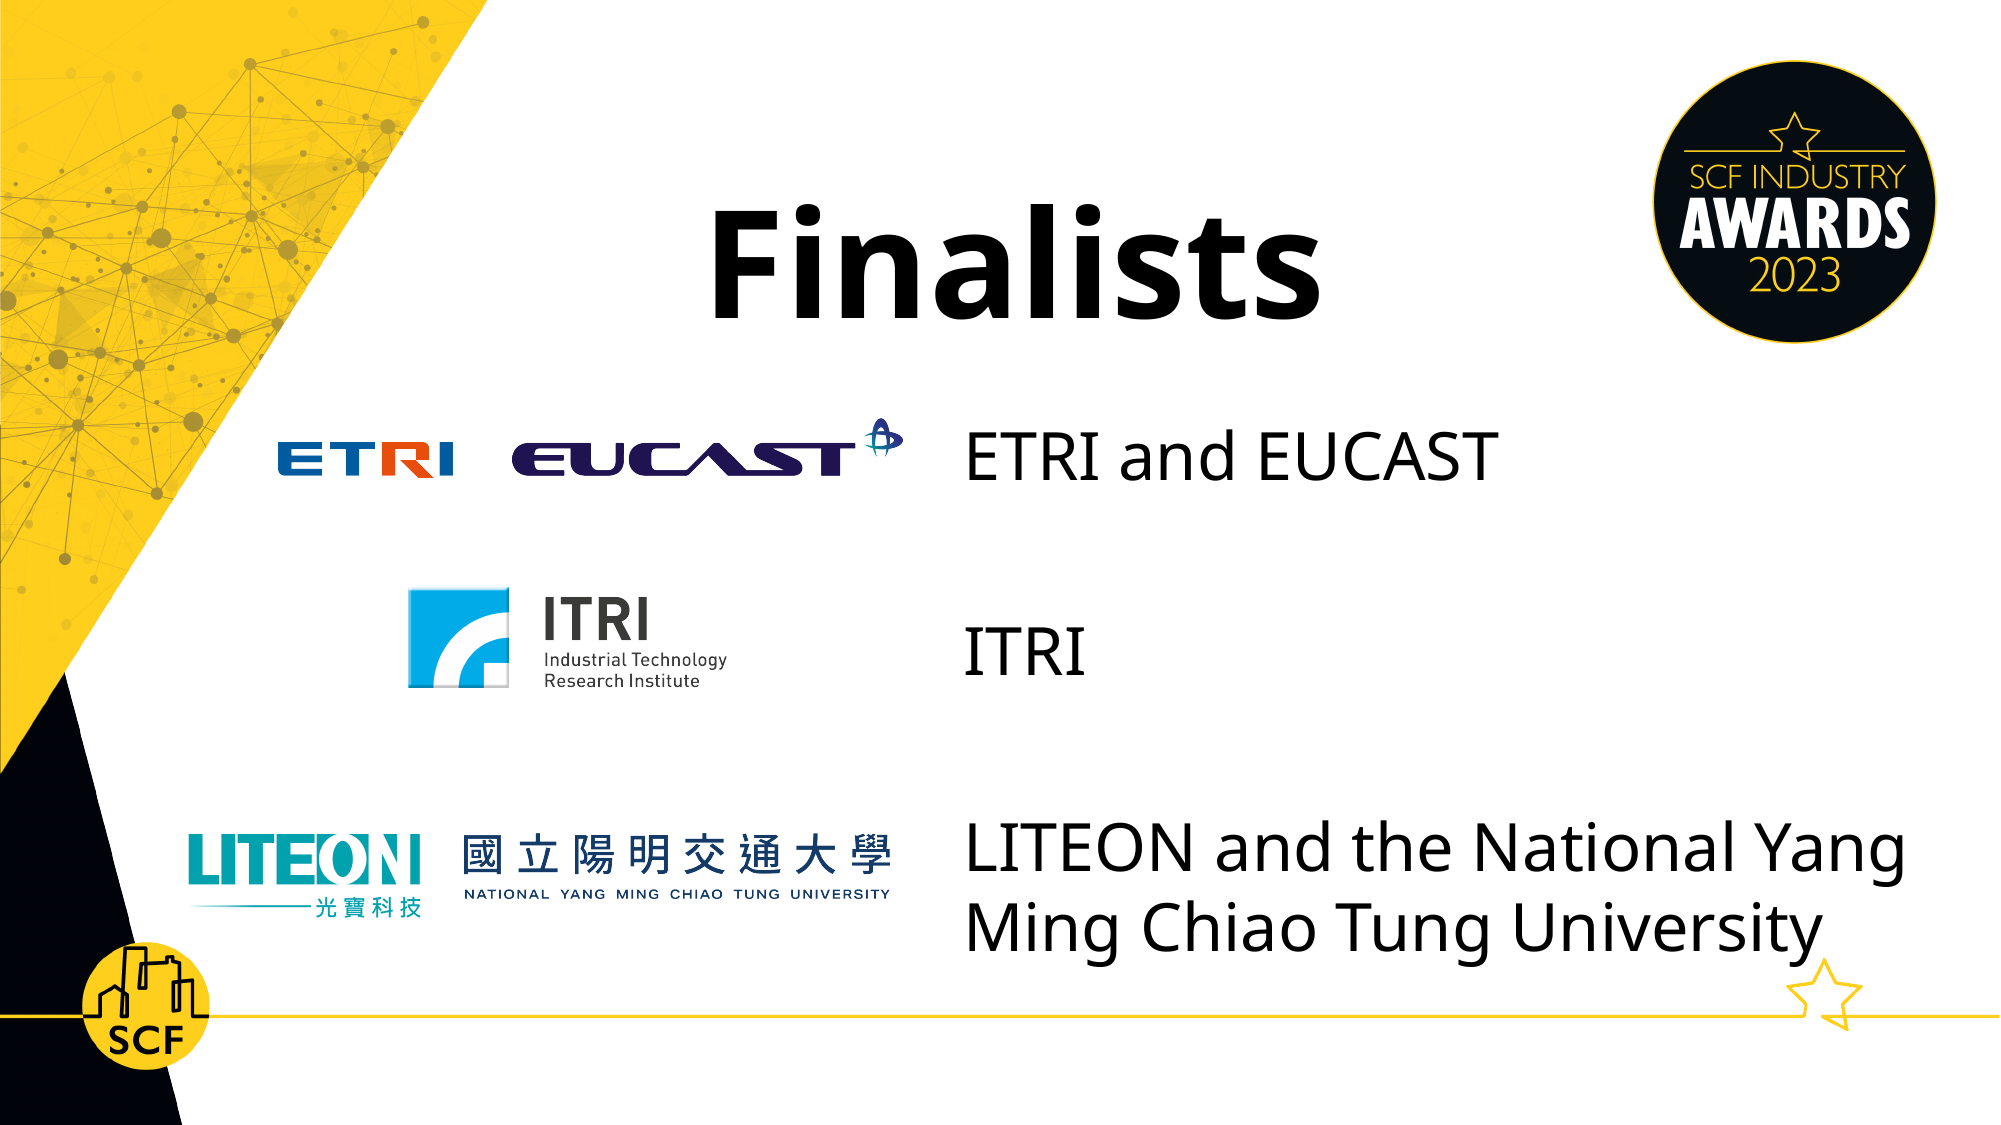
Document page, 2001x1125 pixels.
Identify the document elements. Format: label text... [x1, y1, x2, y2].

text_box LITEON and the National Yang Ming Chiao Tung University [948, 796, 2000, 964]
text_box ETRI and EUCAST [948, 406, 1807, 490]
text_box Finalists [632, 160, 1396, 338]
text_box ITRI [948, 601, 2000, 714]
picture [0, 0, 2000, 1125]
